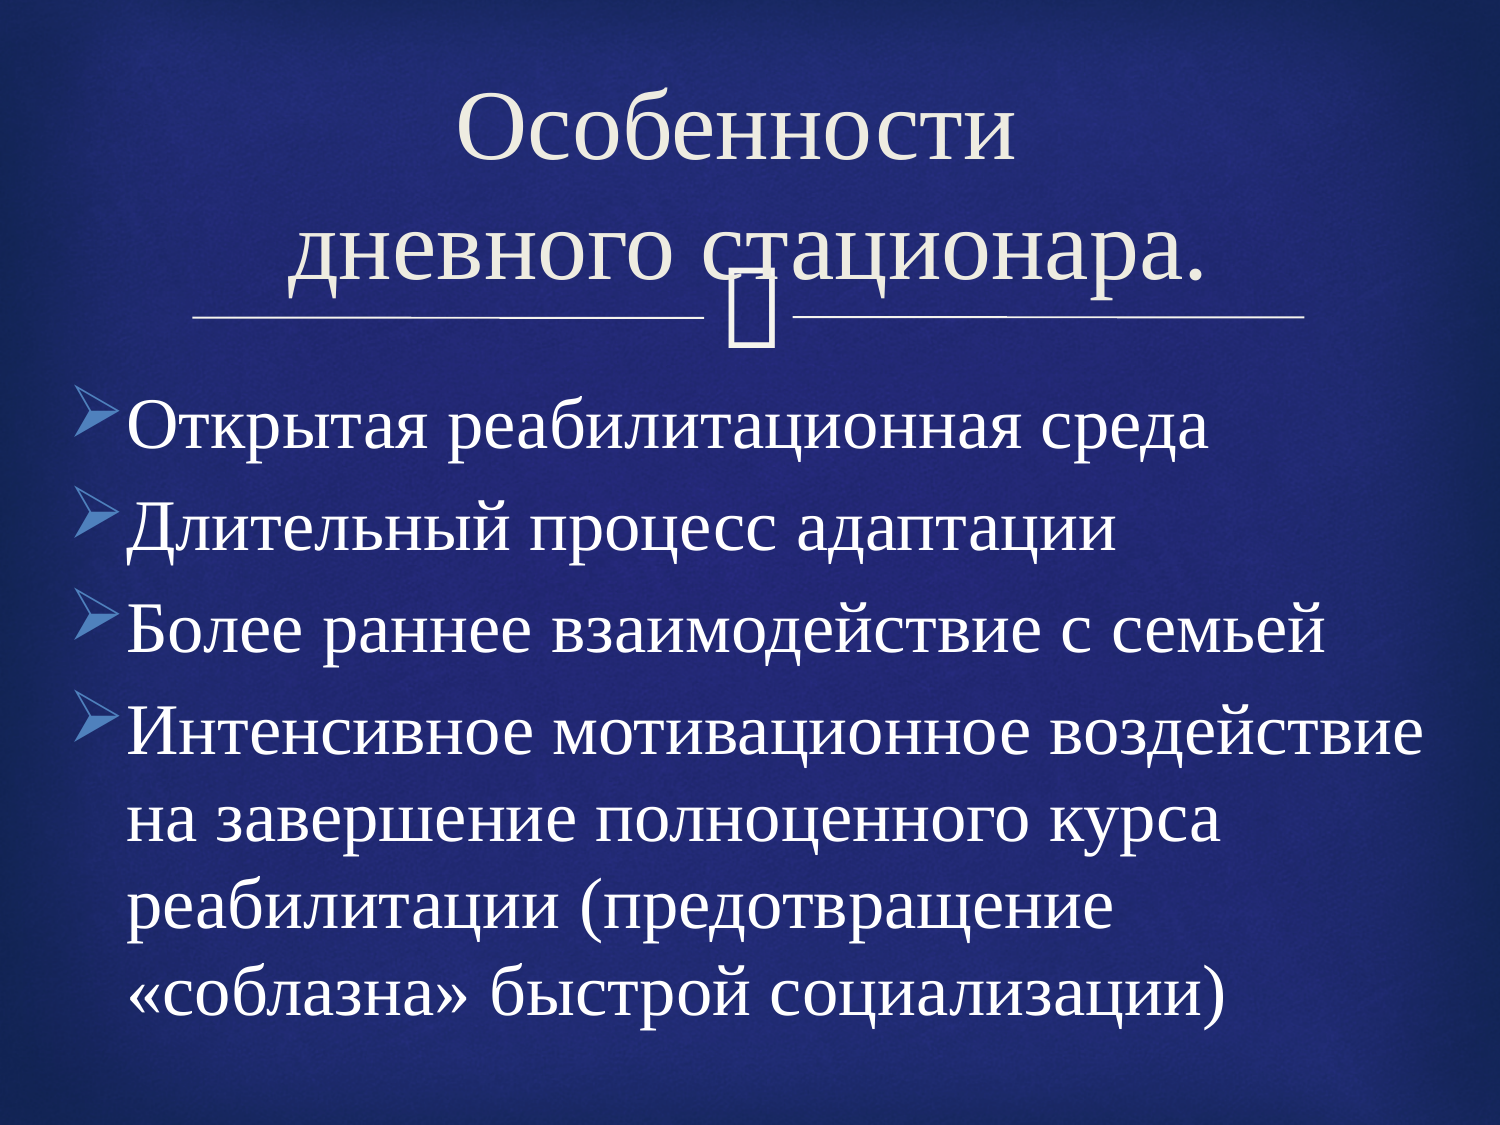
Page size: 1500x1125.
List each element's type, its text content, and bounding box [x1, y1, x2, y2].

title Особенности дневного стационара. [112, 93, 1386, 267]
list Открытая реабилитационная среда Длительный процесс адаптации Более раннее взаимодействие с семьей Интенсивное мотивационное воздействие на завершение полноценного курса реабилитации (предотвращение «соблазна» быстрой социализации) [53, 368, 1447, 1106]
